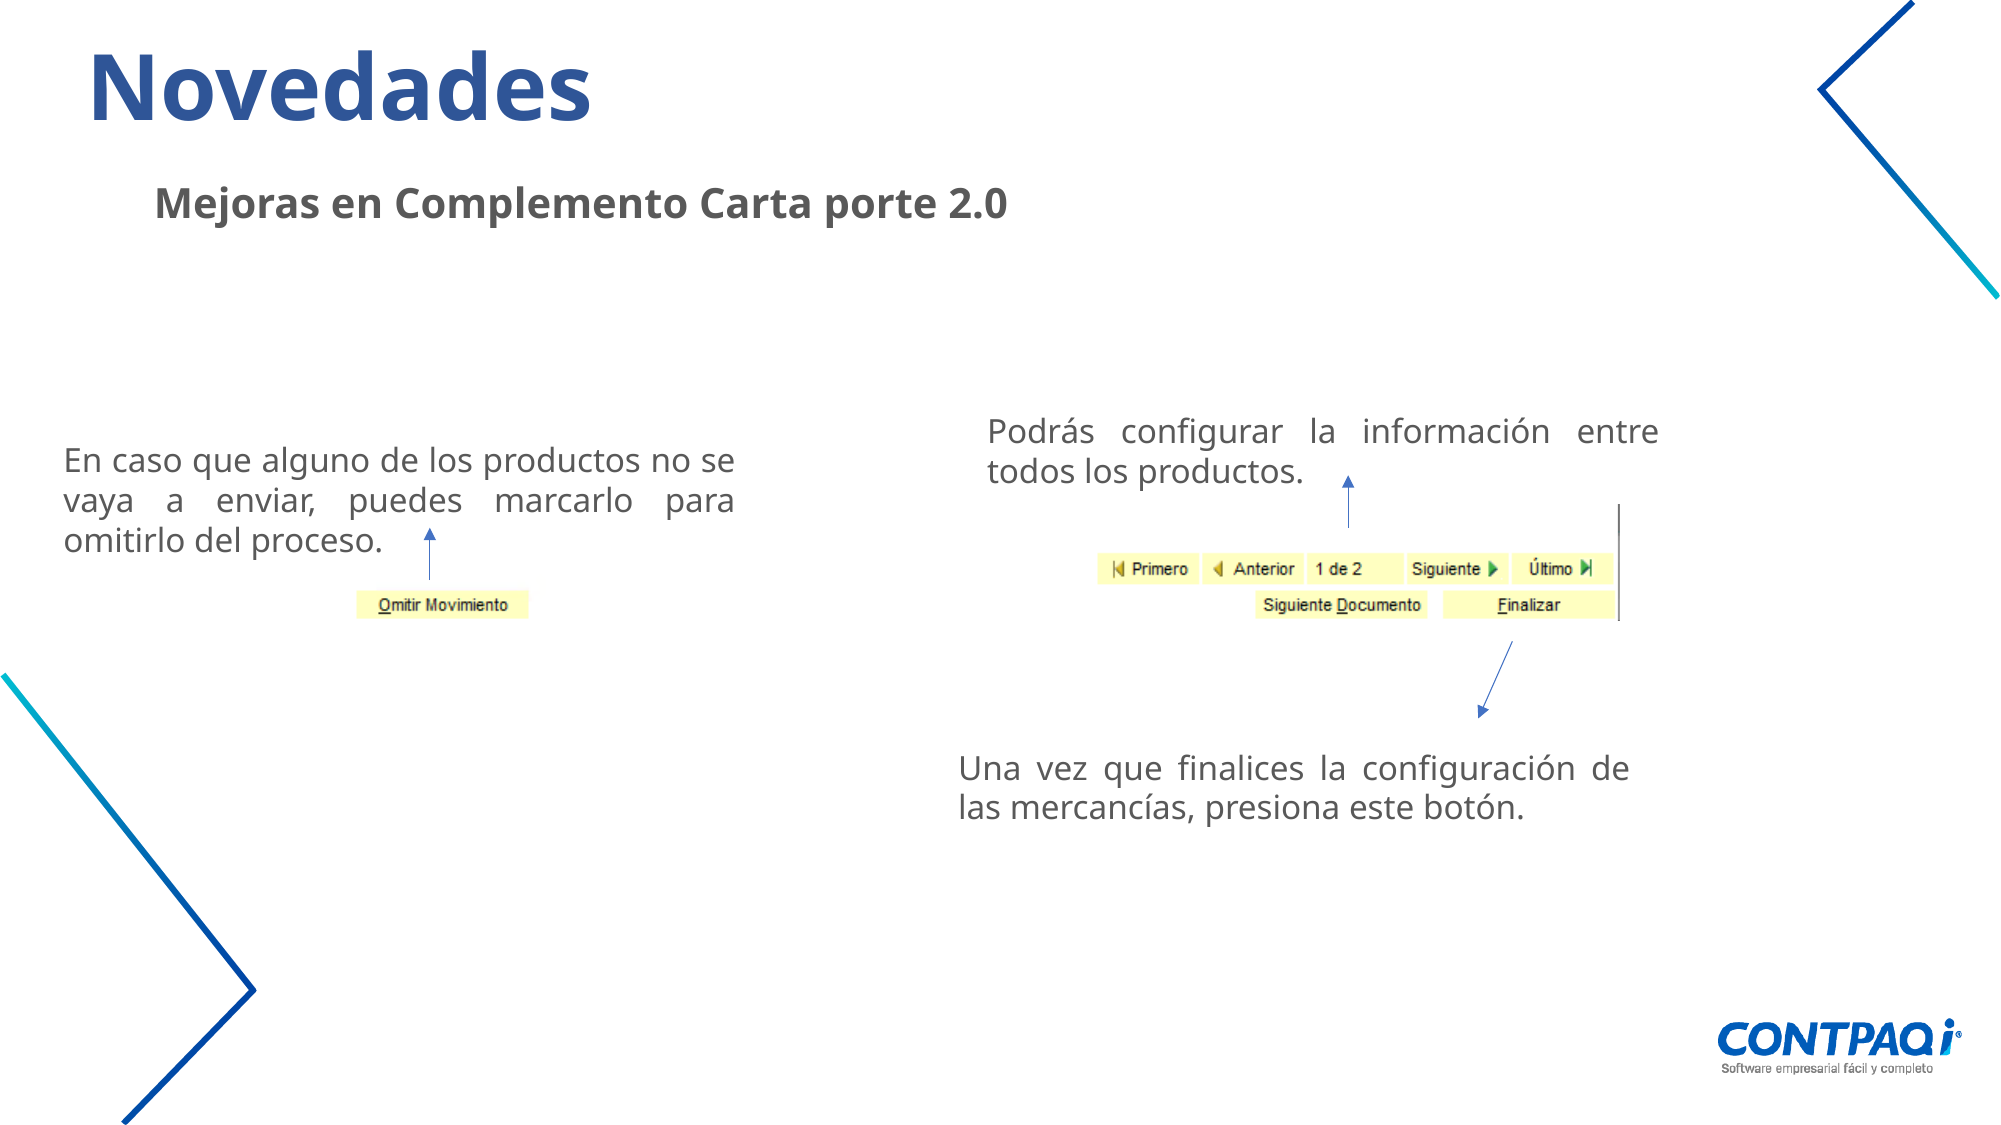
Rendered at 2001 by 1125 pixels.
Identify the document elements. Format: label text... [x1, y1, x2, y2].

picture [1718, 1018, 1962, 1075]
picture [238, 504, 1620, 621]
picture [0, 672, 257, 1125]
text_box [1478, 641, 1513, 719]
title Novedades [71, 19, 1372, 162]
text_box En caso que alguno de los productos no se vaya a enviar, puedes marcarlo para omitirlo del proceso. [48, 431, 752, 567]
text_box Mejoras en Complemento Carta porte 2.0 [139, 169, 1861, 235]
text_box Una vez que finalices la configuración de las mercancías, presiona este botón. [943, 739, 1647, 834]
picture [1816, 0, 2000, 300]
text_box Podrás configurar la información entre todos los productos. [972, 402, 1676, 498]
